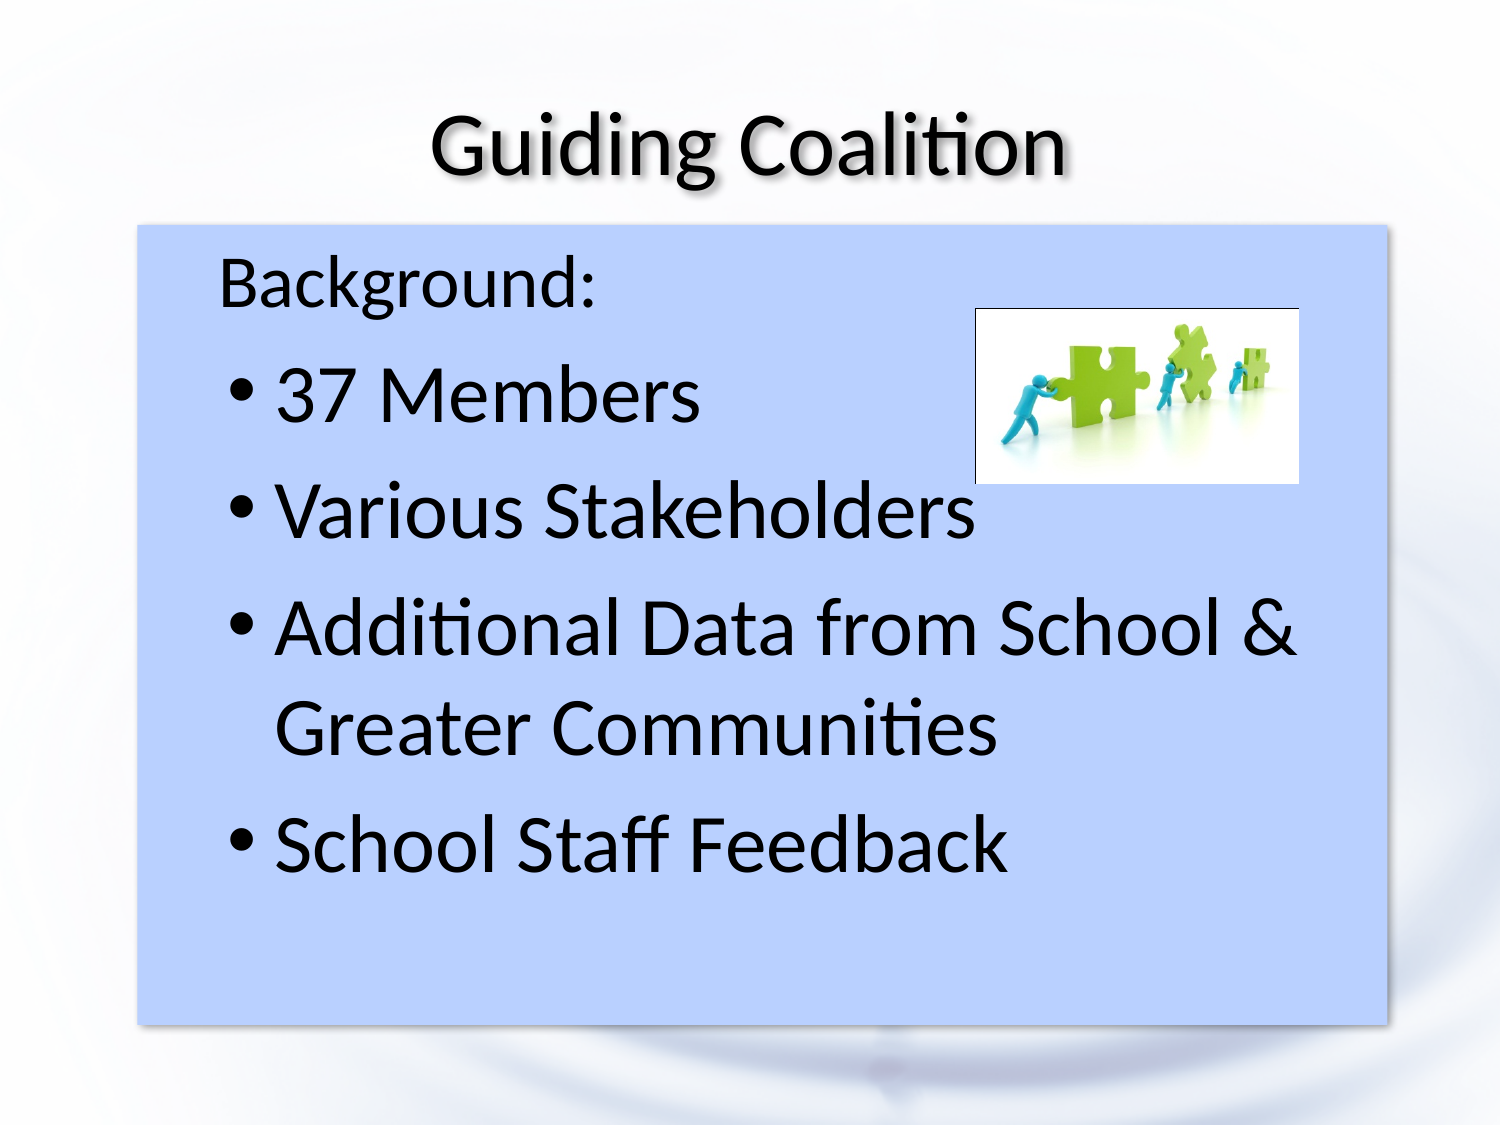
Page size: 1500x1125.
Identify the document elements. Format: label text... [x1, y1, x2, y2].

picture [974, 308, 1299, 485]
title Guiding Coalition [75, 45, 1425, 233]
list Background: 37 Members Various Stakeholders Additional Data from School & Greater Communities School Staff Feedback [137, 224, 1388, 1025]
